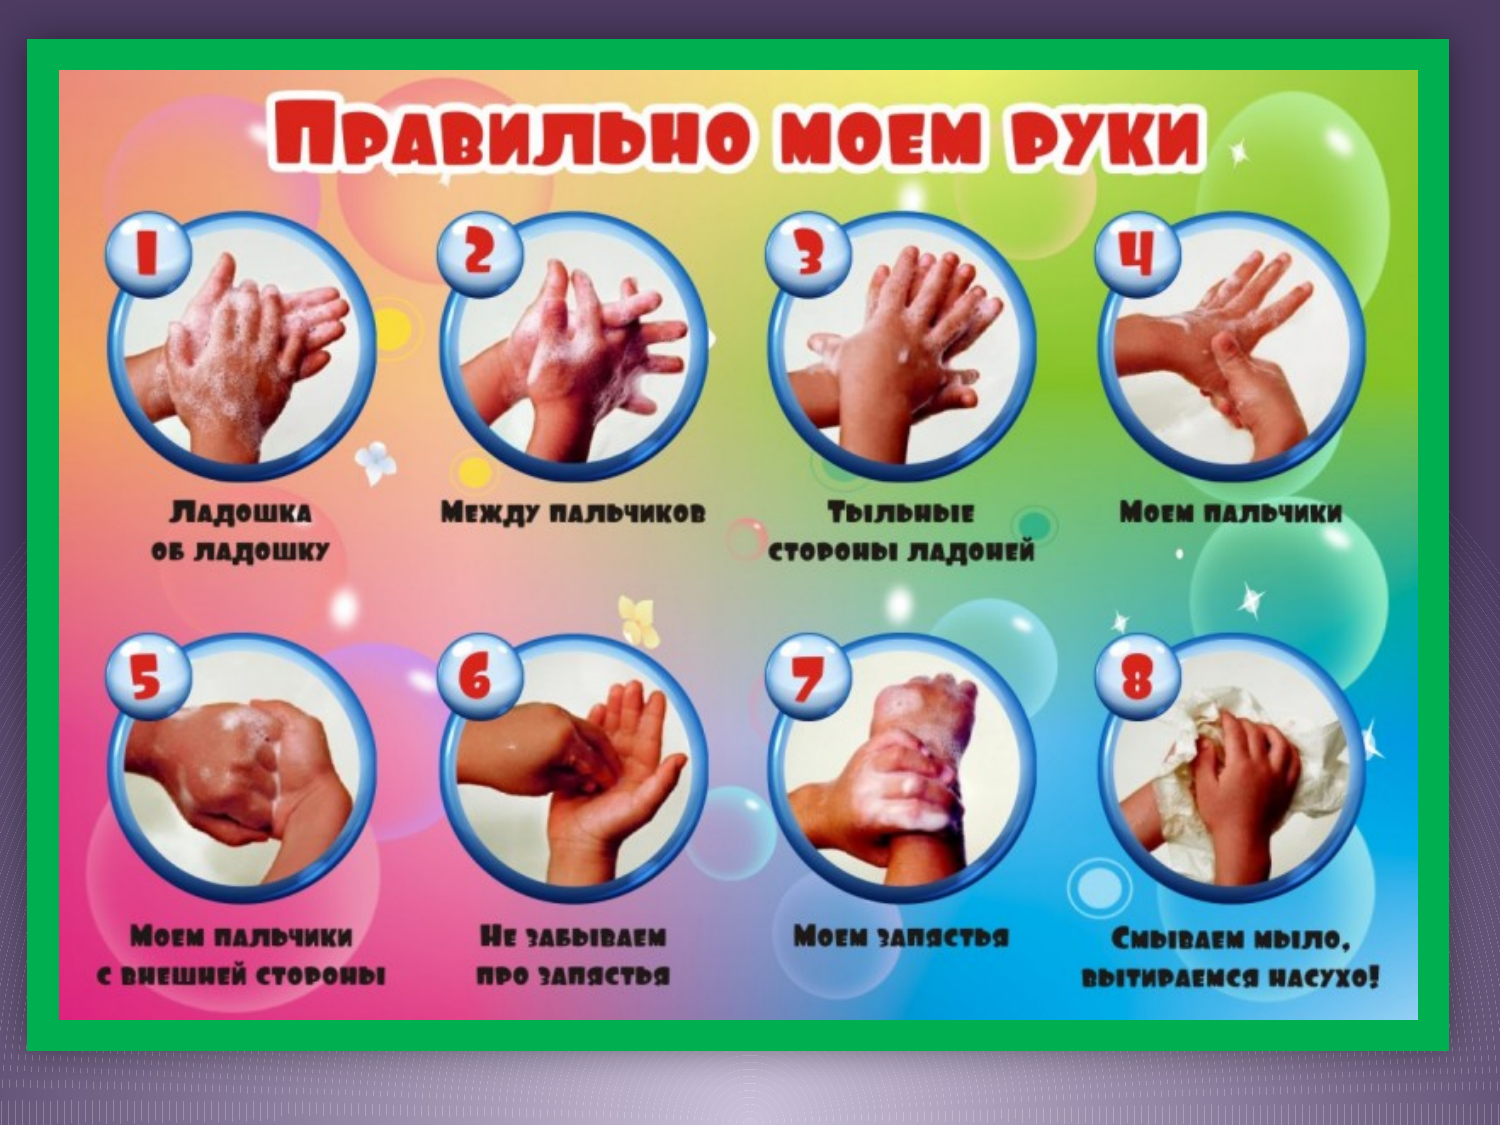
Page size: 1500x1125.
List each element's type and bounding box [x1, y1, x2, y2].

picture [996, 926, 1010, 944]
picture [58, 70, 1419, 1021]
picture [1083, 968, 1094, 984]
